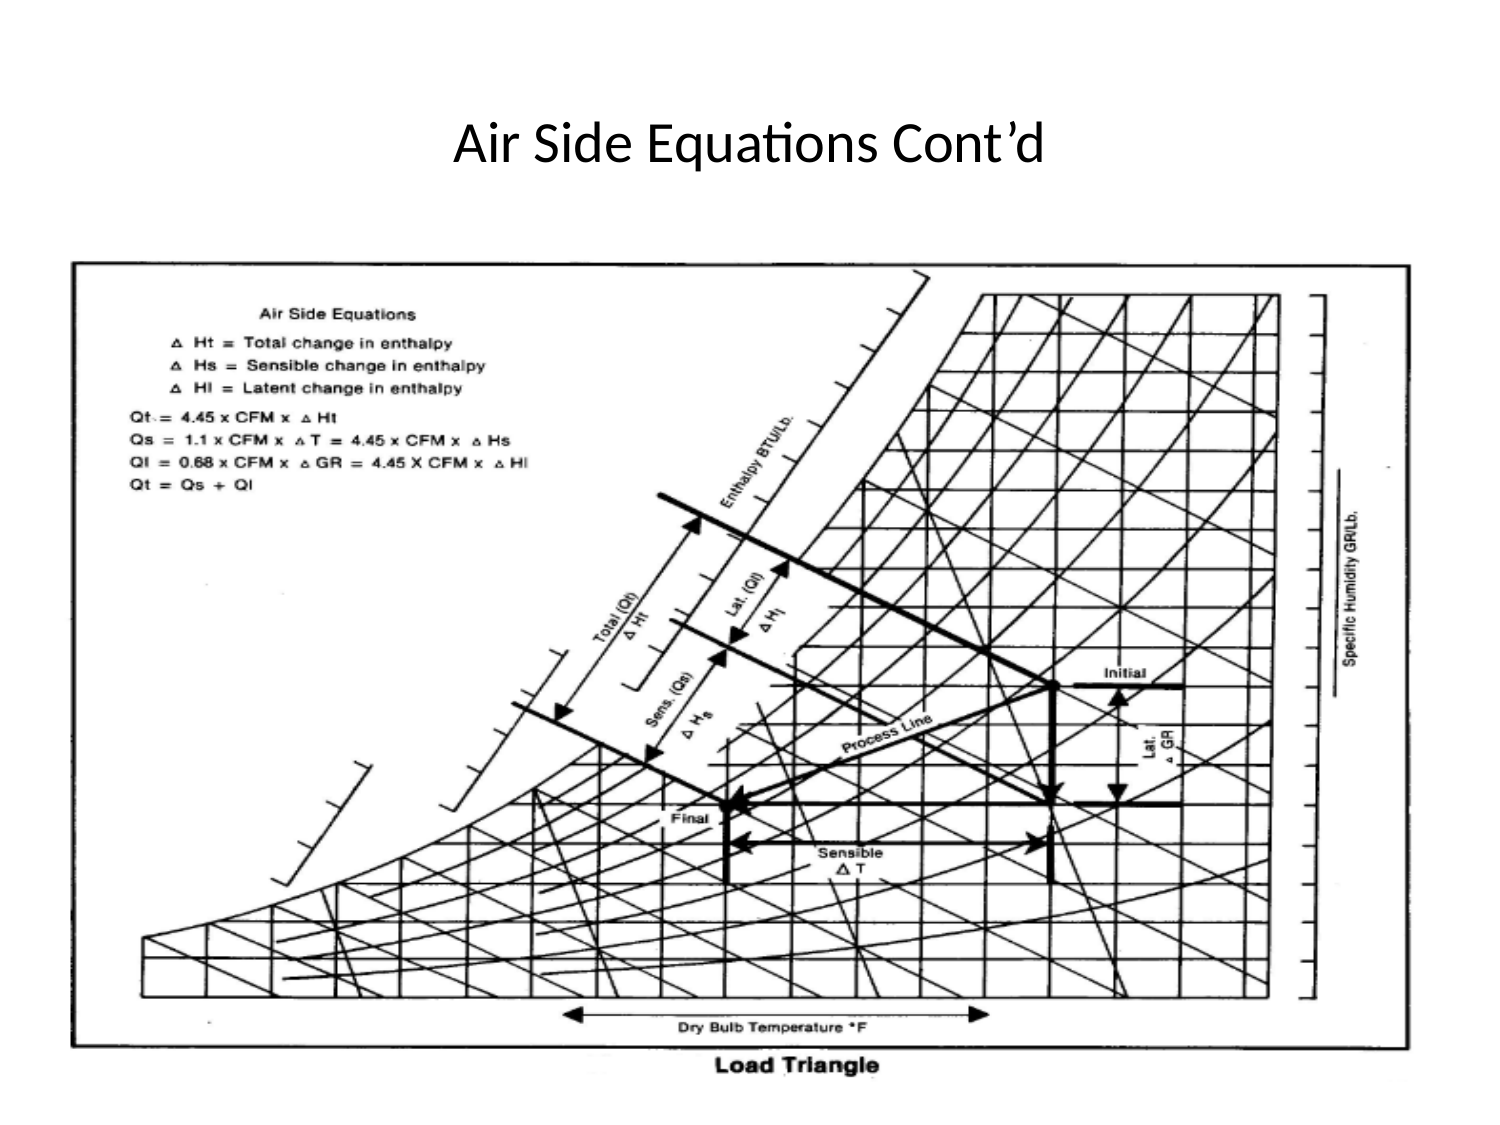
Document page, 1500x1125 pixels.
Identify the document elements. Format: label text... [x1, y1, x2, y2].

picture [49, 249, 1438, 1085]
title Air Side Equations Cont’d [75, 45, 1425, 233]
